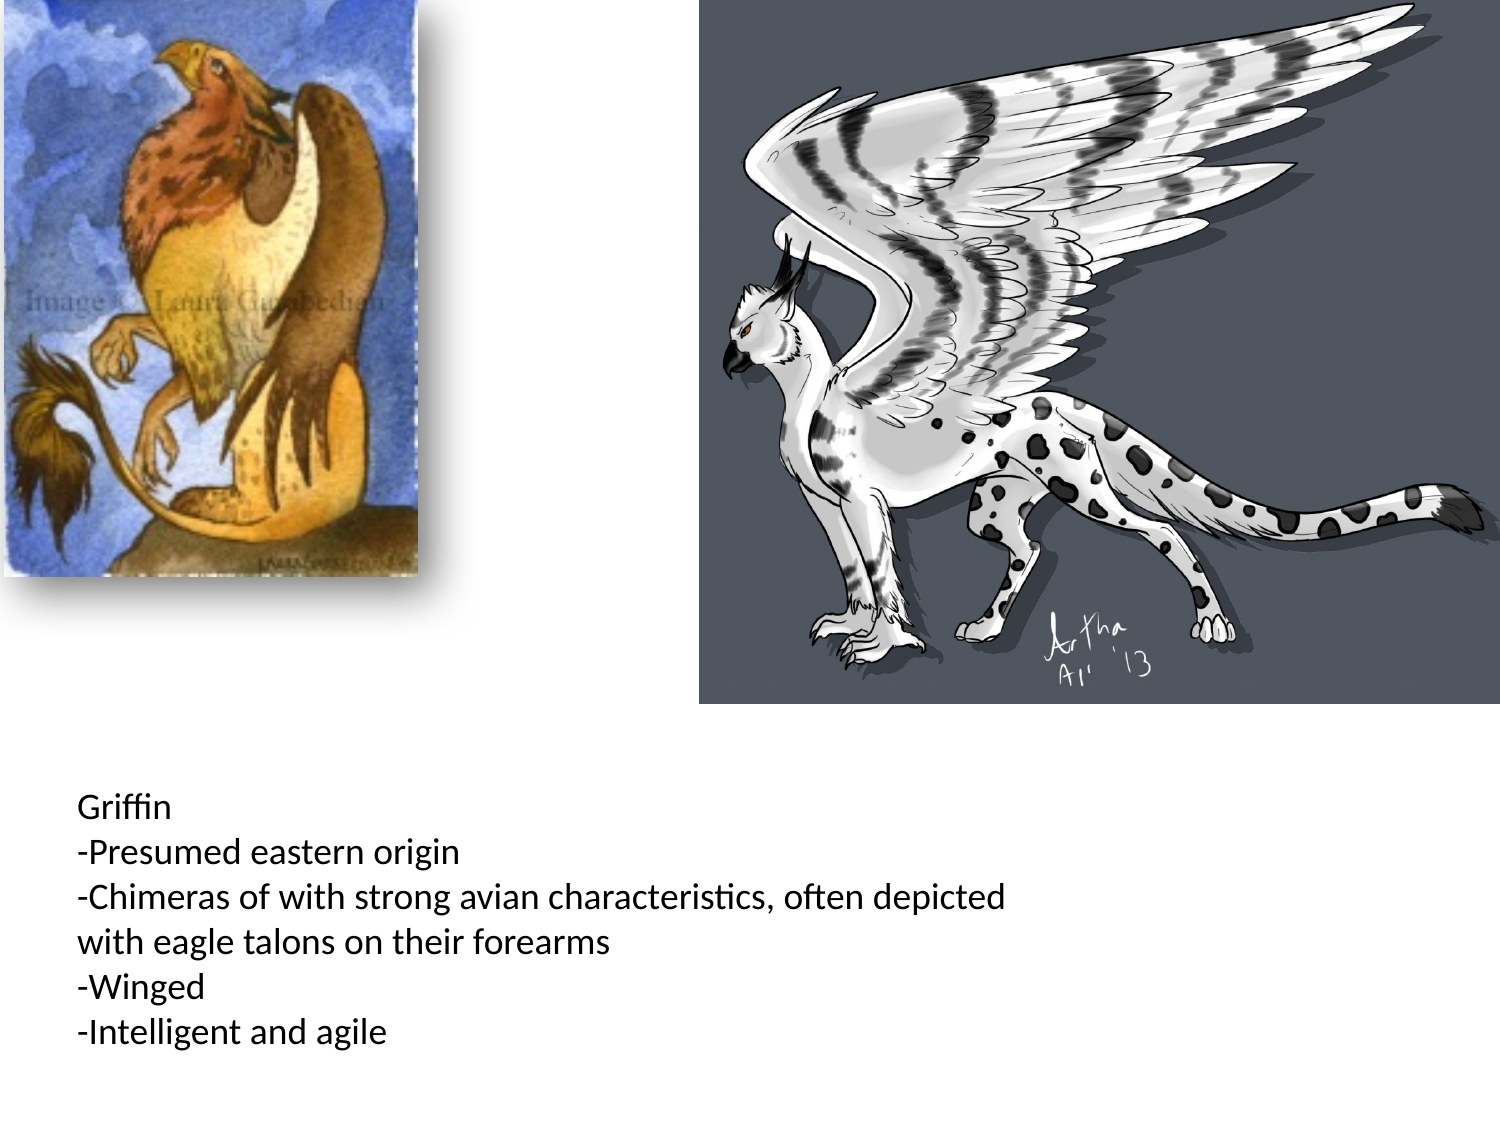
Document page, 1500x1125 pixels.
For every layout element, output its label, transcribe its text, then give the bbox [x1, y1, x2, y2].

text_box Griffin -Presumed eastern origin -Chimeras of with strong avian characteristics, often depicted with eagle talons on their forearms -Winged -Intelligent and agile [62, 774, 1050, 1060]
picture [699, 0, 1500, 704]
picture [4, 0, 418, 578]
